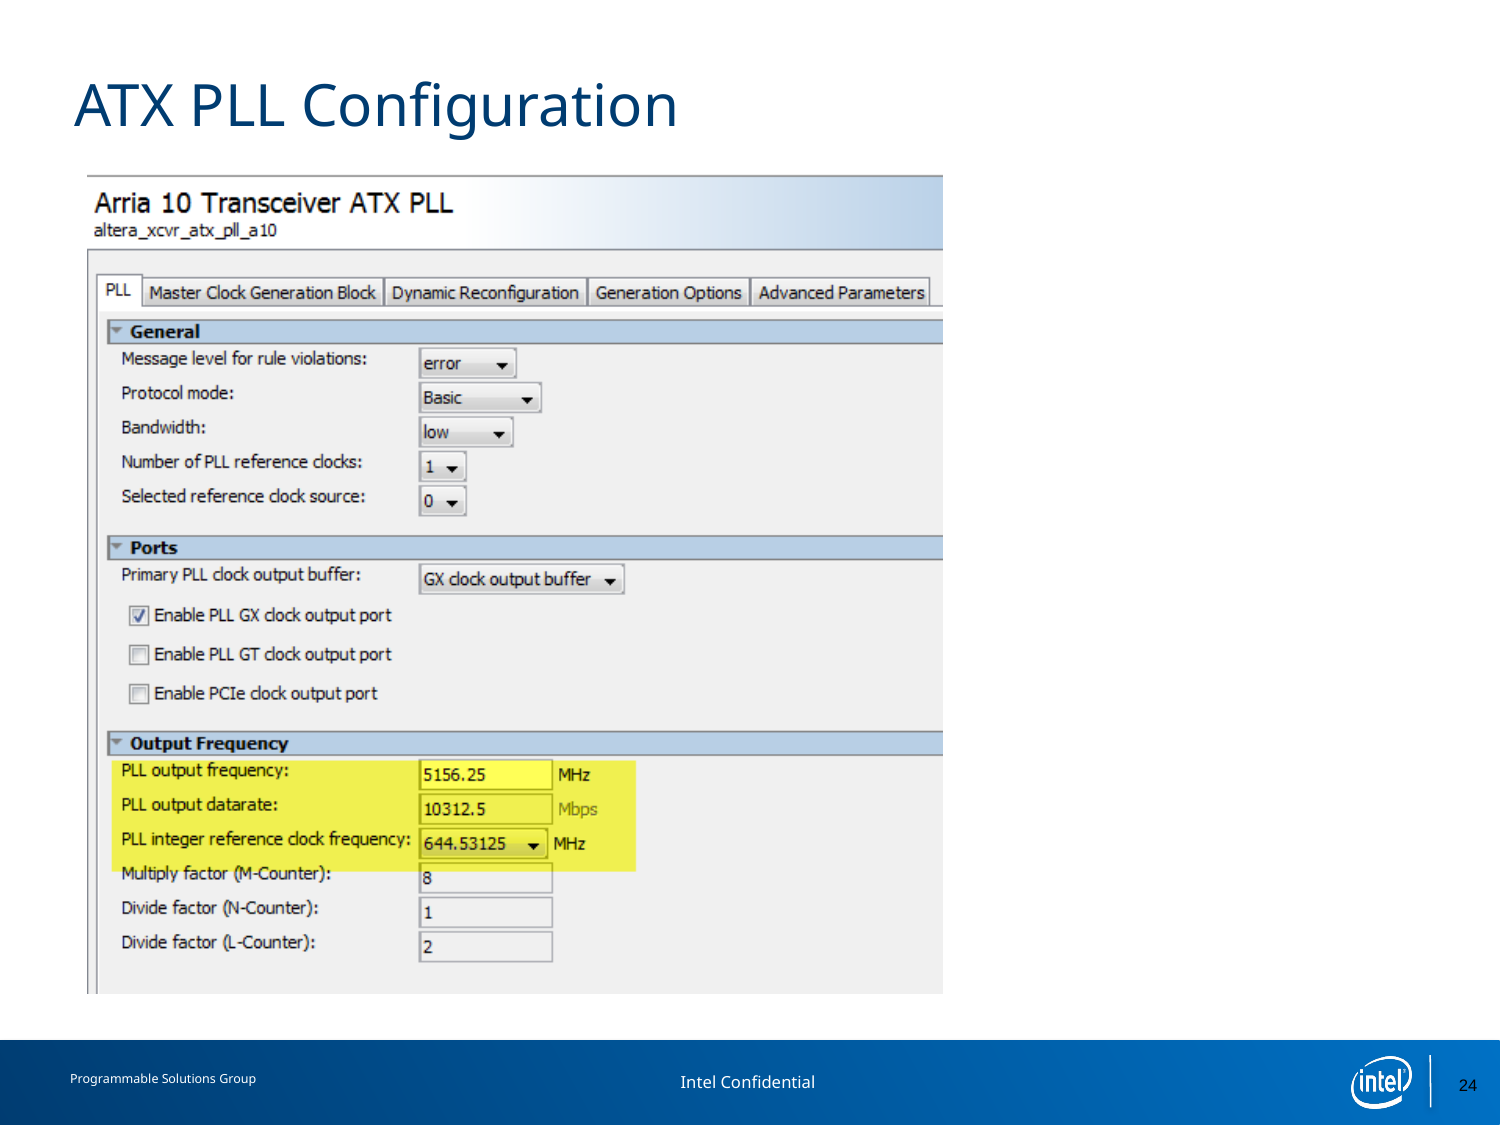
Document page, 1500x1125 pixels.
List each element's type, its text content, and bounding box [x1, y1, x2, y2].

picture [87, 174, 943, 994]
slide_number 24 [1127, 1055, 1478, 1116]
title ATX PLL Configuration [74, 67, 1425, 258]
